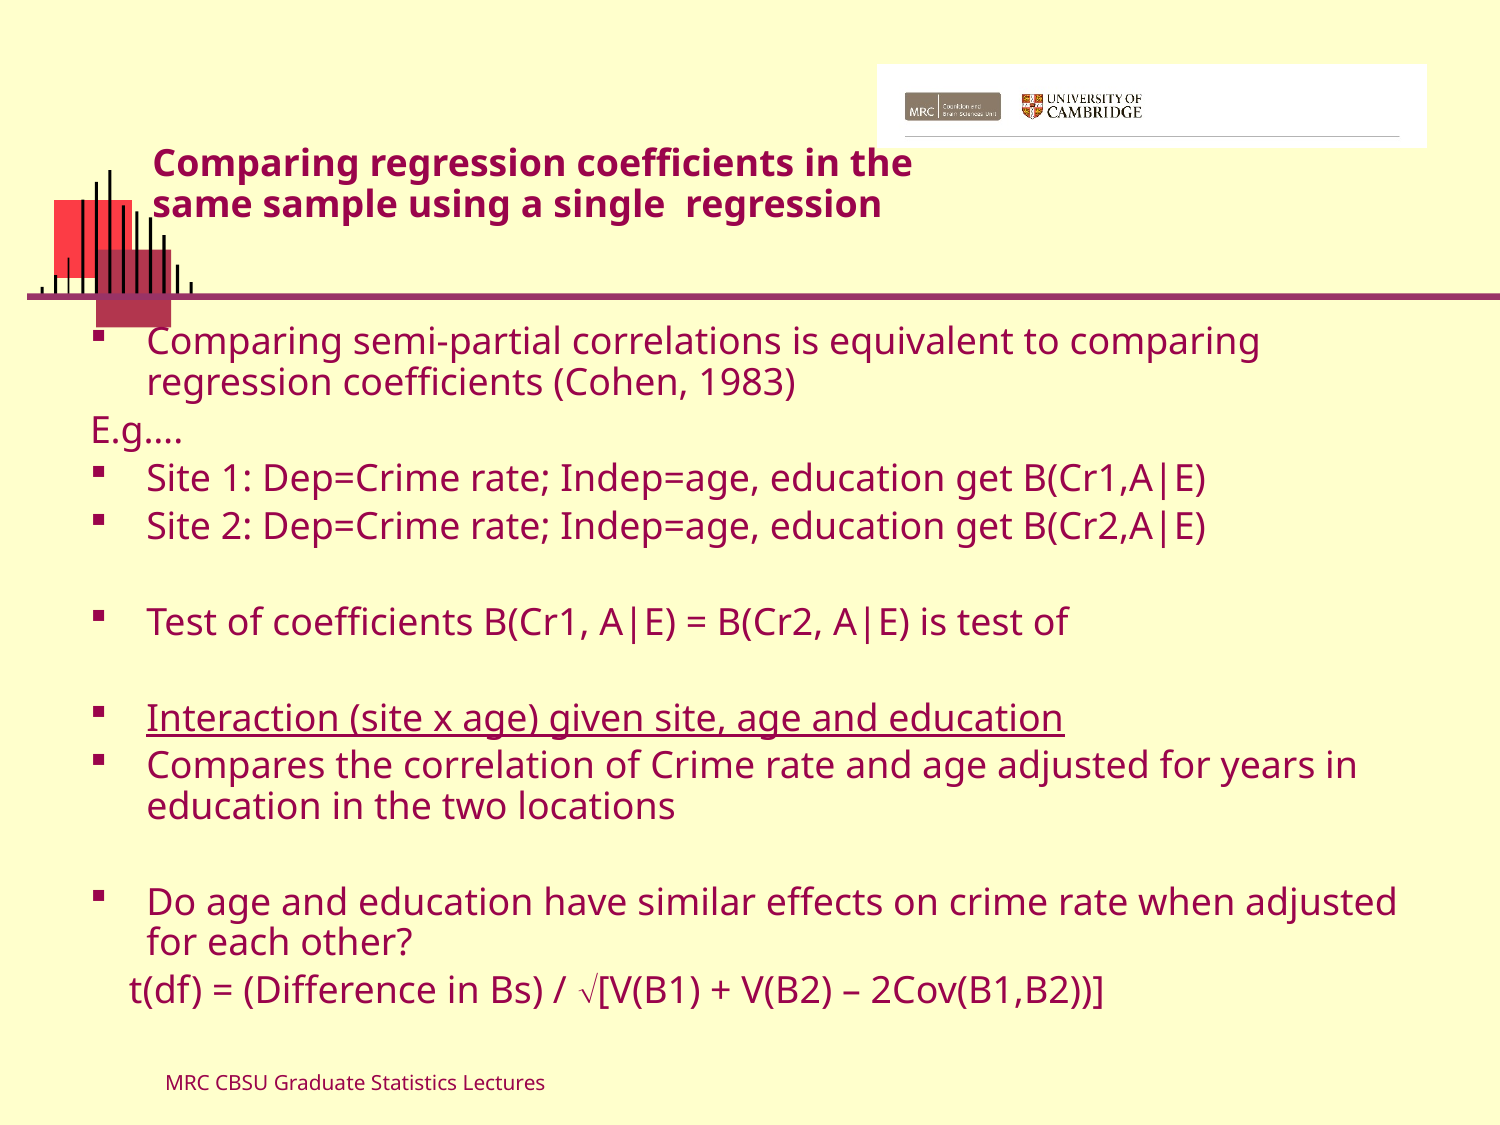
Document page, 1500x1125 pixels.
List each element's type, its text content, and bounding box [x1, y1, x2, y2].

title Comparing regression coefficients in the same sample using a single regression [137, 137, 988, 233]
picture [877, 64, 1427, 148]
footer MRC CBSU Graduate Statistics Lectures [149, 1062, 988, 1101]
list Comparing semi-partial correlations is equivalent to comparing regression coefficients (Cohen, 1983) E.g…. Site 1: Dep=Crime rate; Indep=age, education get B(Cr1,A|E) Site 2: Dep=Crime rate; Indep=age, education get B(Cr2,A|E) Test of coefficients B(Cr1, A|E) = B(Cr2, A|E) is test of Interaction (site x age) given site, age and education Compares the correlation of Crime rate and age adjusted for years in education in the two locations Do age and education have similar effects on crime rate when adjusted for each other? t(df) = (Difference in Bs) / [V(B1) + V(B2) – 2Cov(B1,B2))] [75, 262, 1425, 1038]
